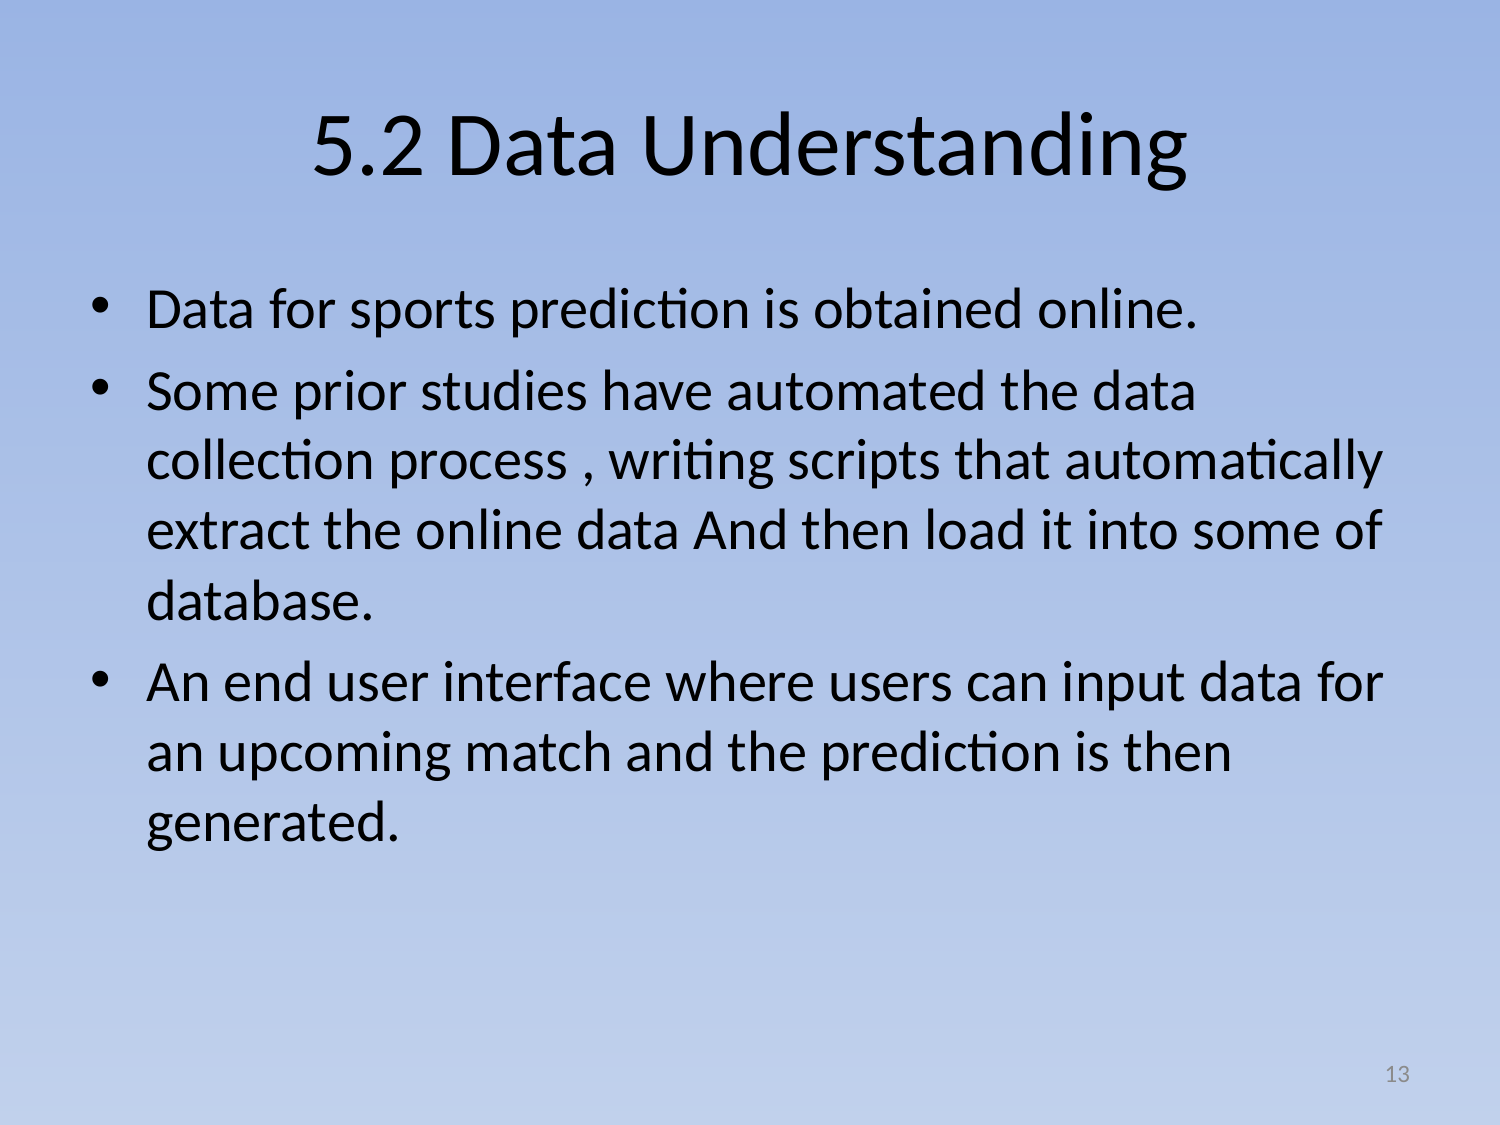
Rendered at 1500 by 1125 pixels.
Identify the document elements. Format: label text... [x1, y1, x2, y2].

list Data for sports prediction is obtained online. Some prior studies have automated the data collection process , writing scripts that automatically extract the online data And then load it into some of database. An end user interface where users can input data for an upcoming match and the prediction is then generated. [75, 262, 1425, 1005]
title 5.2 Data Understanding [75, 45, 1425, 233]
slide_number 13 [1074, 1042, 1425, 1103]
